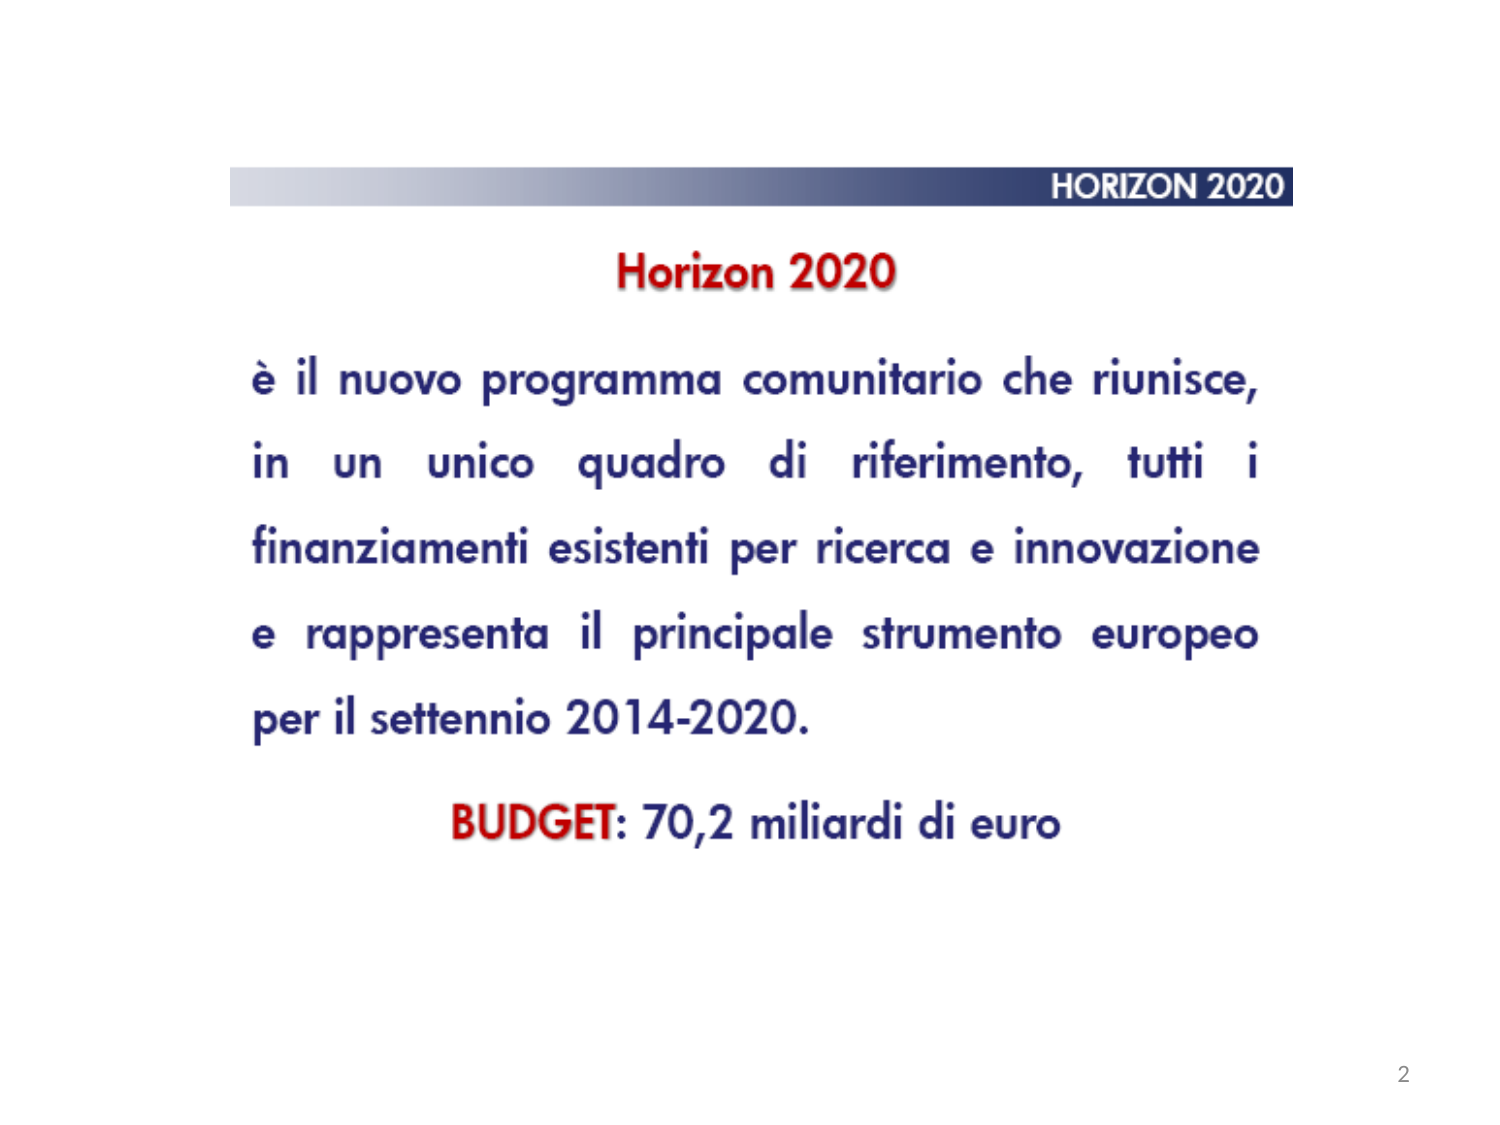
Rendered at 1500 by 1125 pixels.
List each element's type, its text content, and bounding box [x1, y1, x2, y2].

slide_number 2 [1074, 1042, 1425, 1103]
picture [229, 160, 1293, 948]
